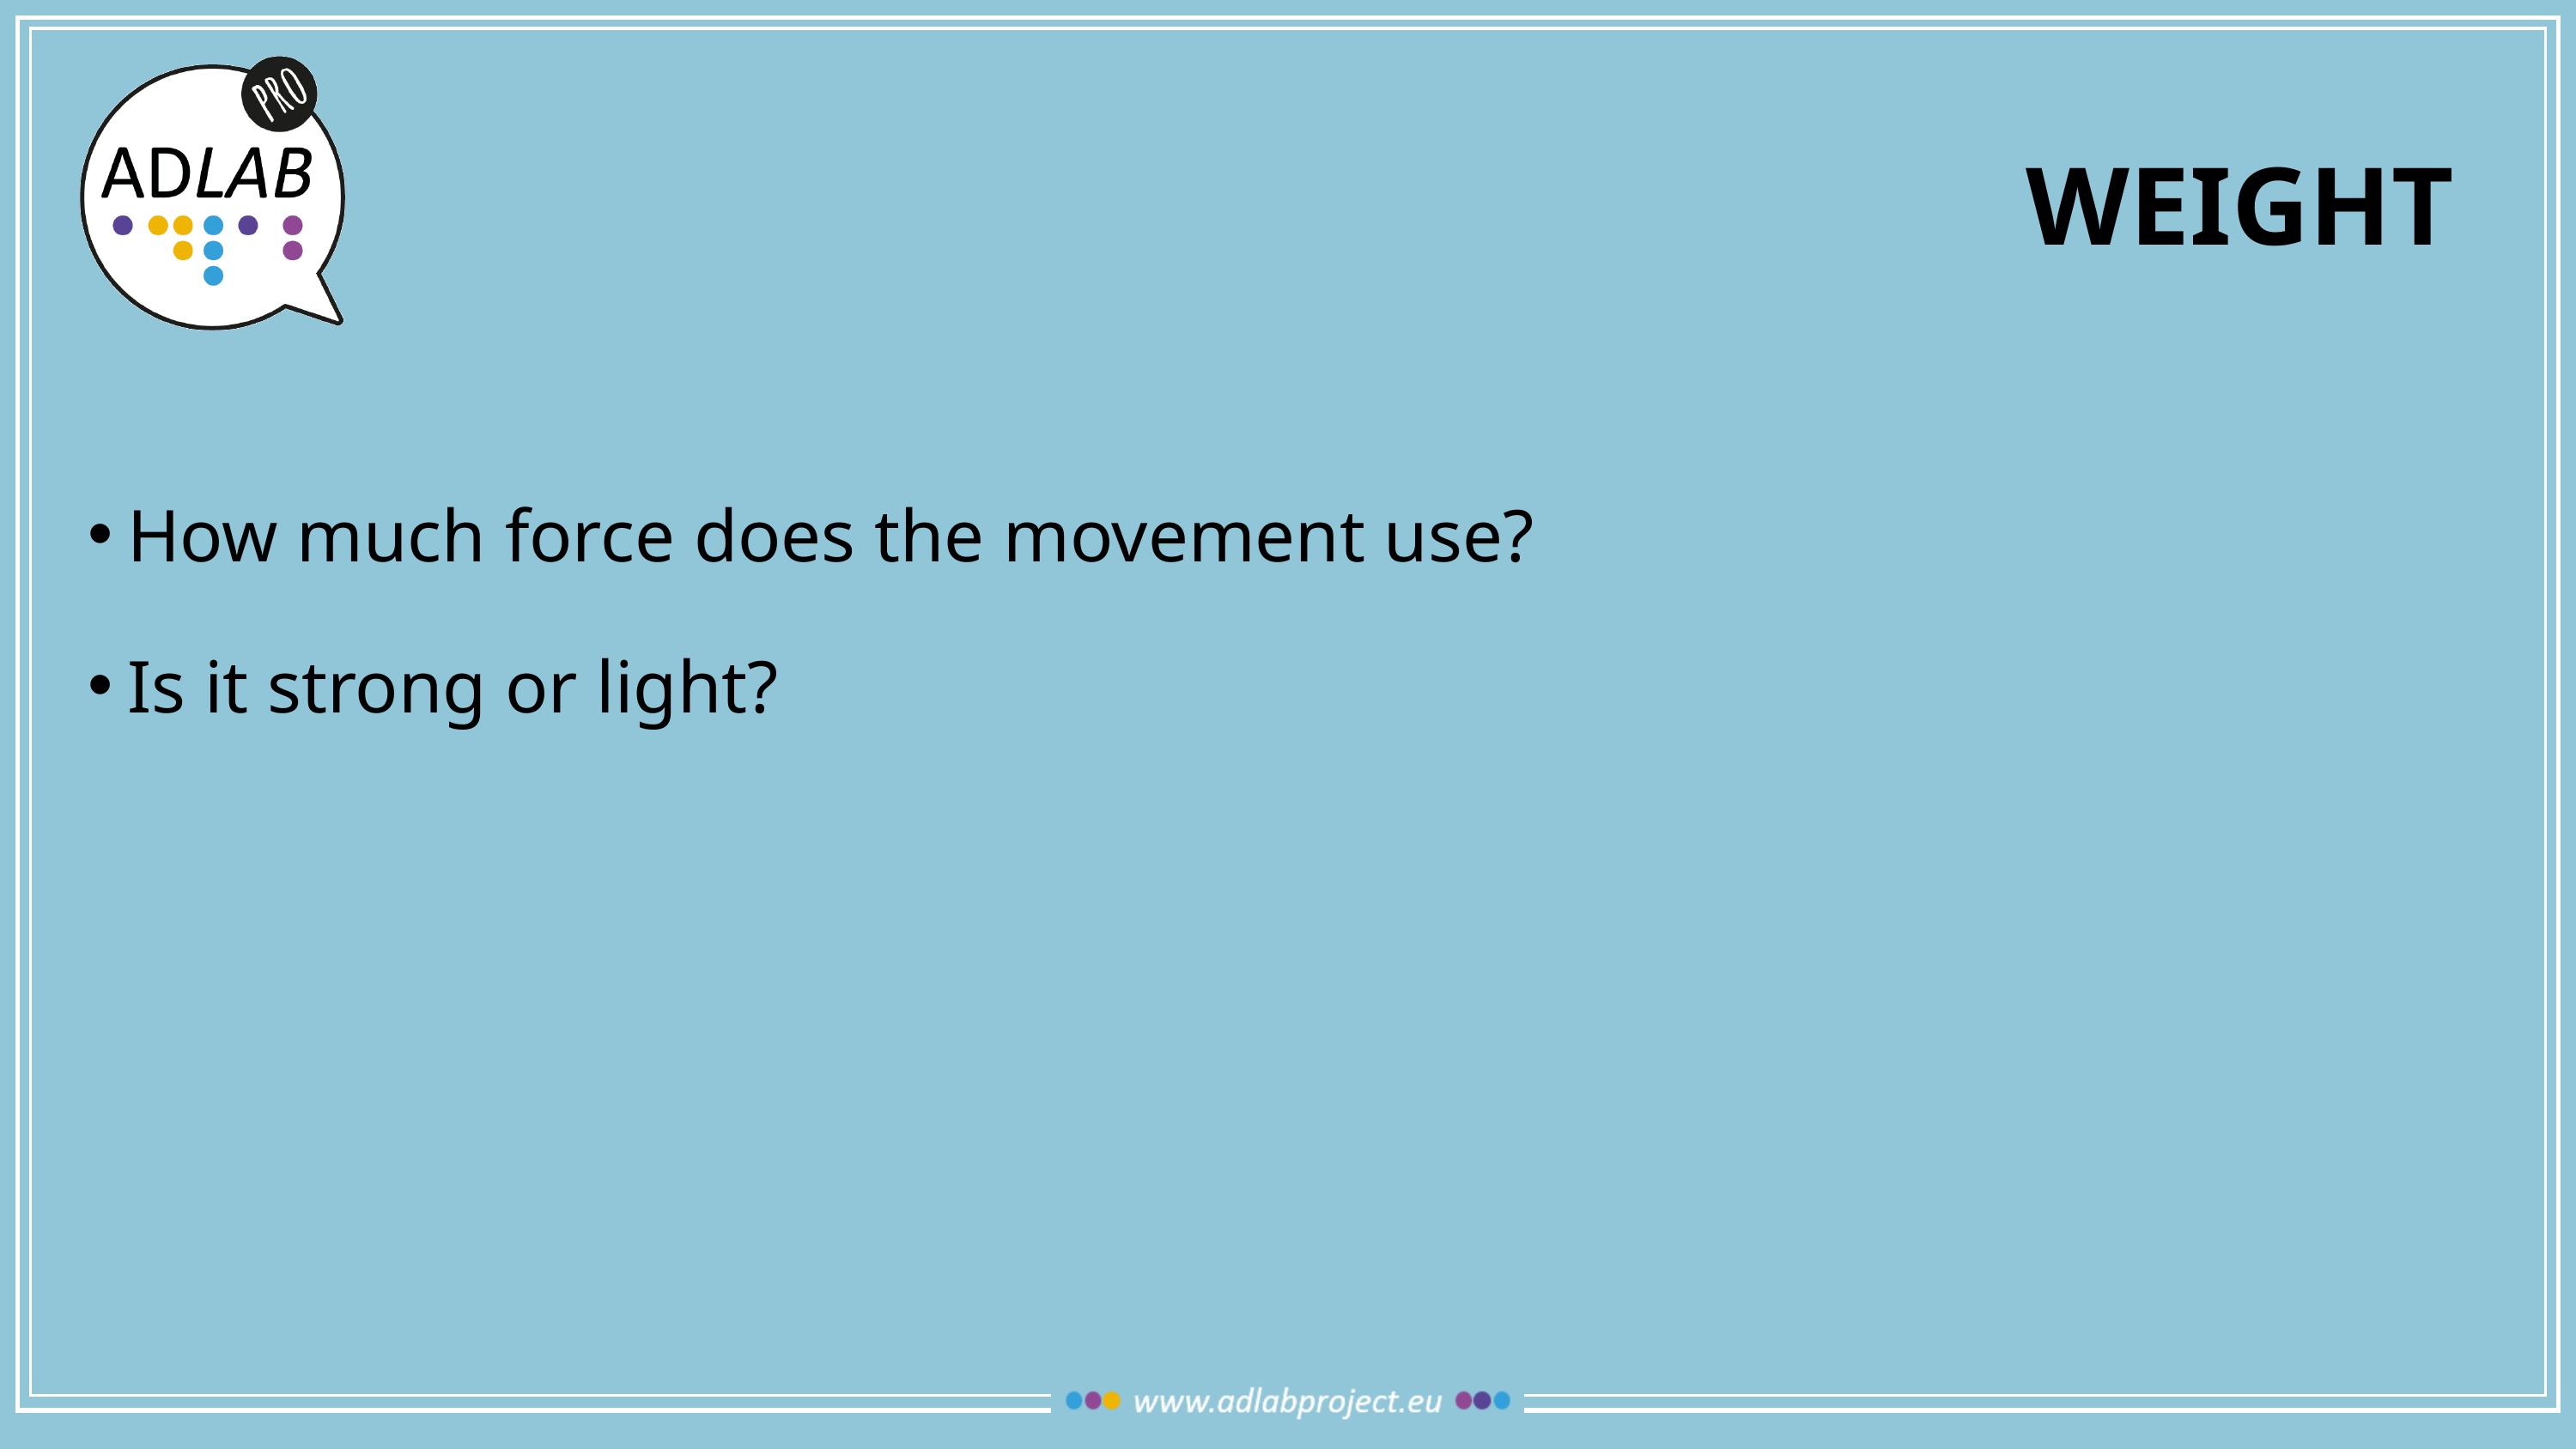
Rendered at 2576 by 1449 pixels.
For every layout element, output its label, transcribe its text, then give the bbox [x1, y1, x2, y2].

picture [1051, 1378, 1524, 1429]
title weight [384, 70, 2467, 351]
picture [72, 49, 353, 330]
list How much force does the movement use? Is it strong or light? [75, 440, 2501, 1122]
